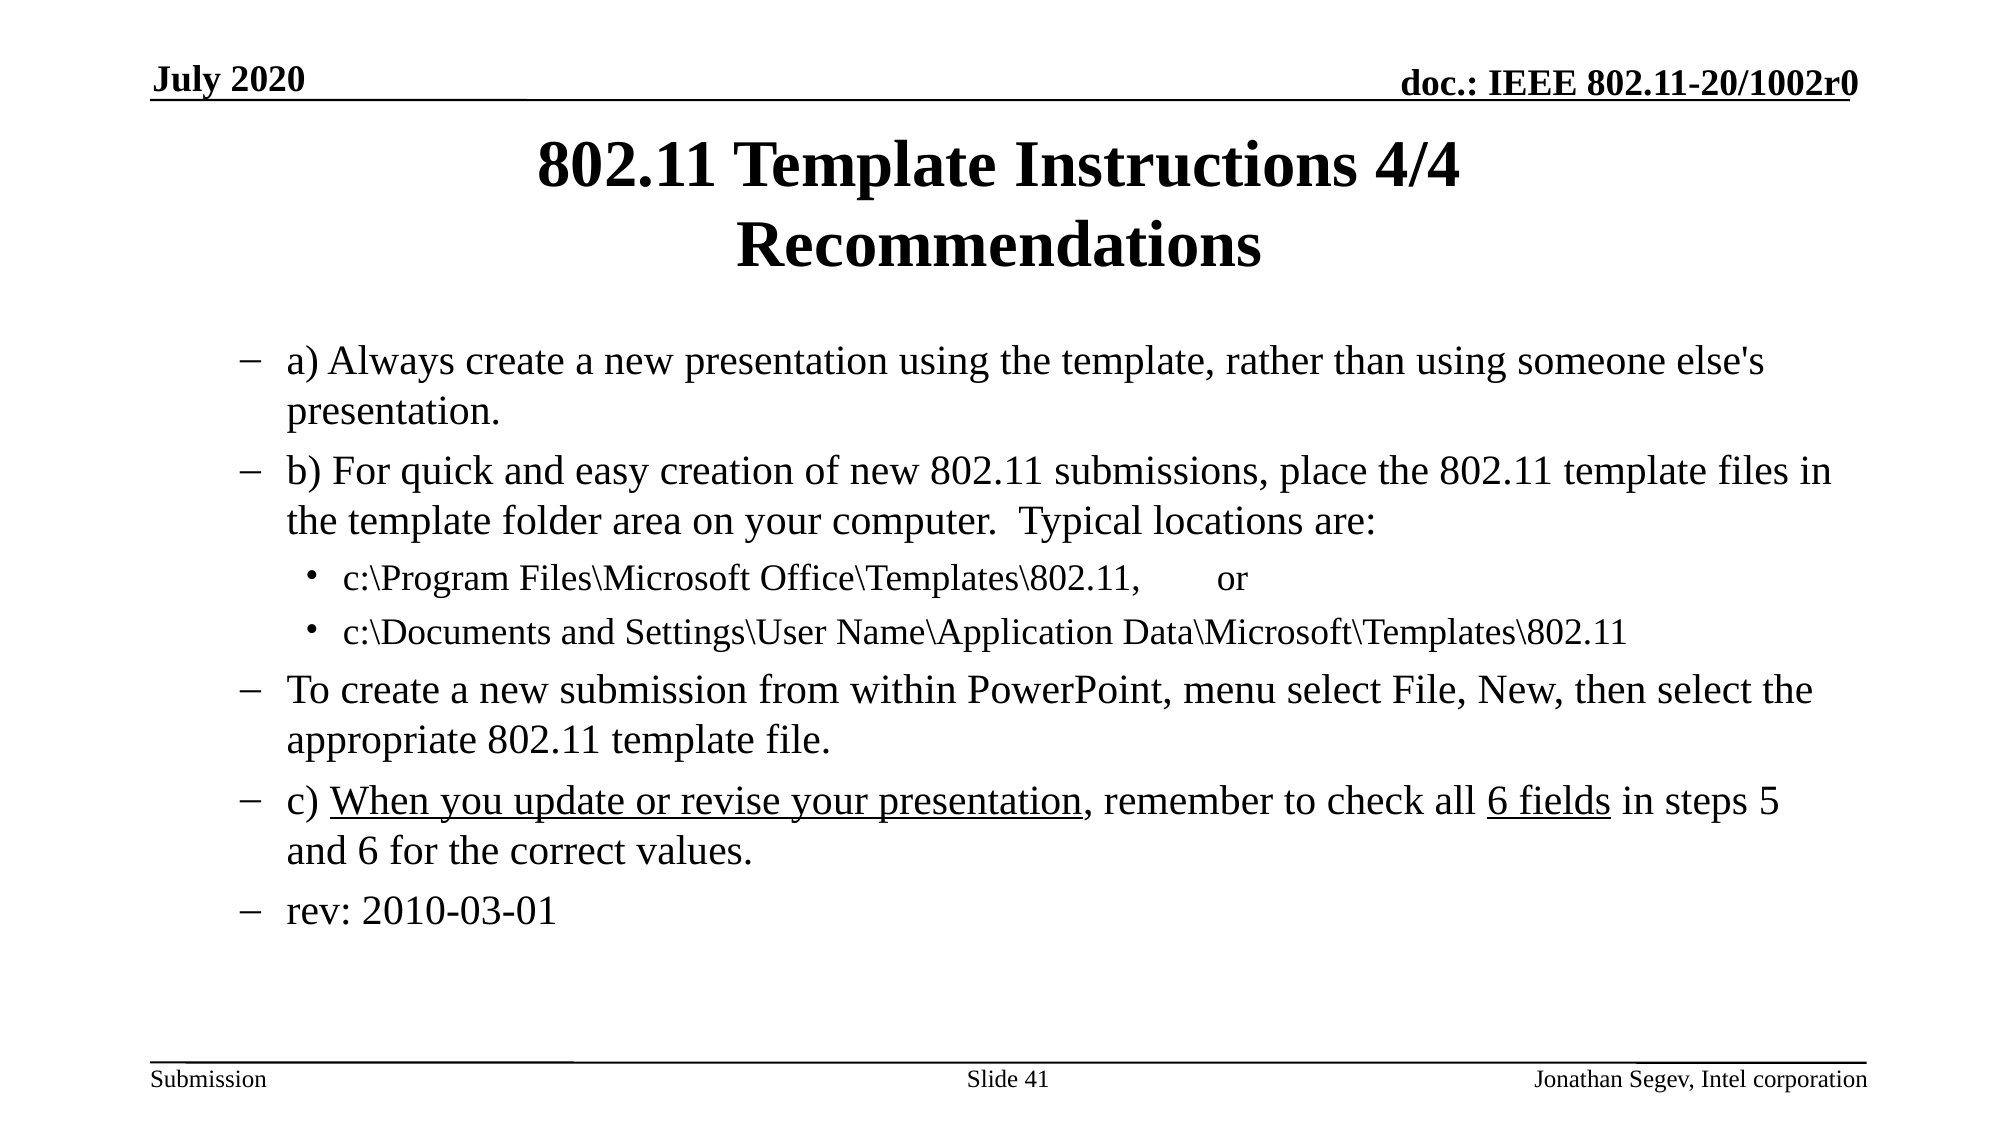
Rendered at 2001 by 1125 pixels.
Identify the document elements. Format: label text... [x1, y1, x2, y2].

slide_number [152, 54, 563, 100]
footer Jonathan Segev, Intel corporation [1171, 1061, 1869, 1093]
list a) Always create a new presentation using the template, rather than using someone else's presentation. b) For quick and easy creation of new 802.11 submissions, place the 802.11 template files in the template folder area on your computer. Typical locations are: c:\Program Files\Microsoft Office\Templates\802.11, or c:\Documents and Settings\User Name\Application Data\Microsoft\Templates\802.11 To create a new submission from within PowerPoint, menu select File, New, then select the appropriate 802.11 template file. c) When you update or revise your presentation, remember to check all 6 fields in steps 5 and 6 for the correct values. rev: 2010-03-01 [149, 324, 1850, 1000]
title 802.11 Template Instructions 4/4 Recommendations [149, 112, 1850, 288]
slide_number Slide 41 [950, 1061, 1067, 1123]
